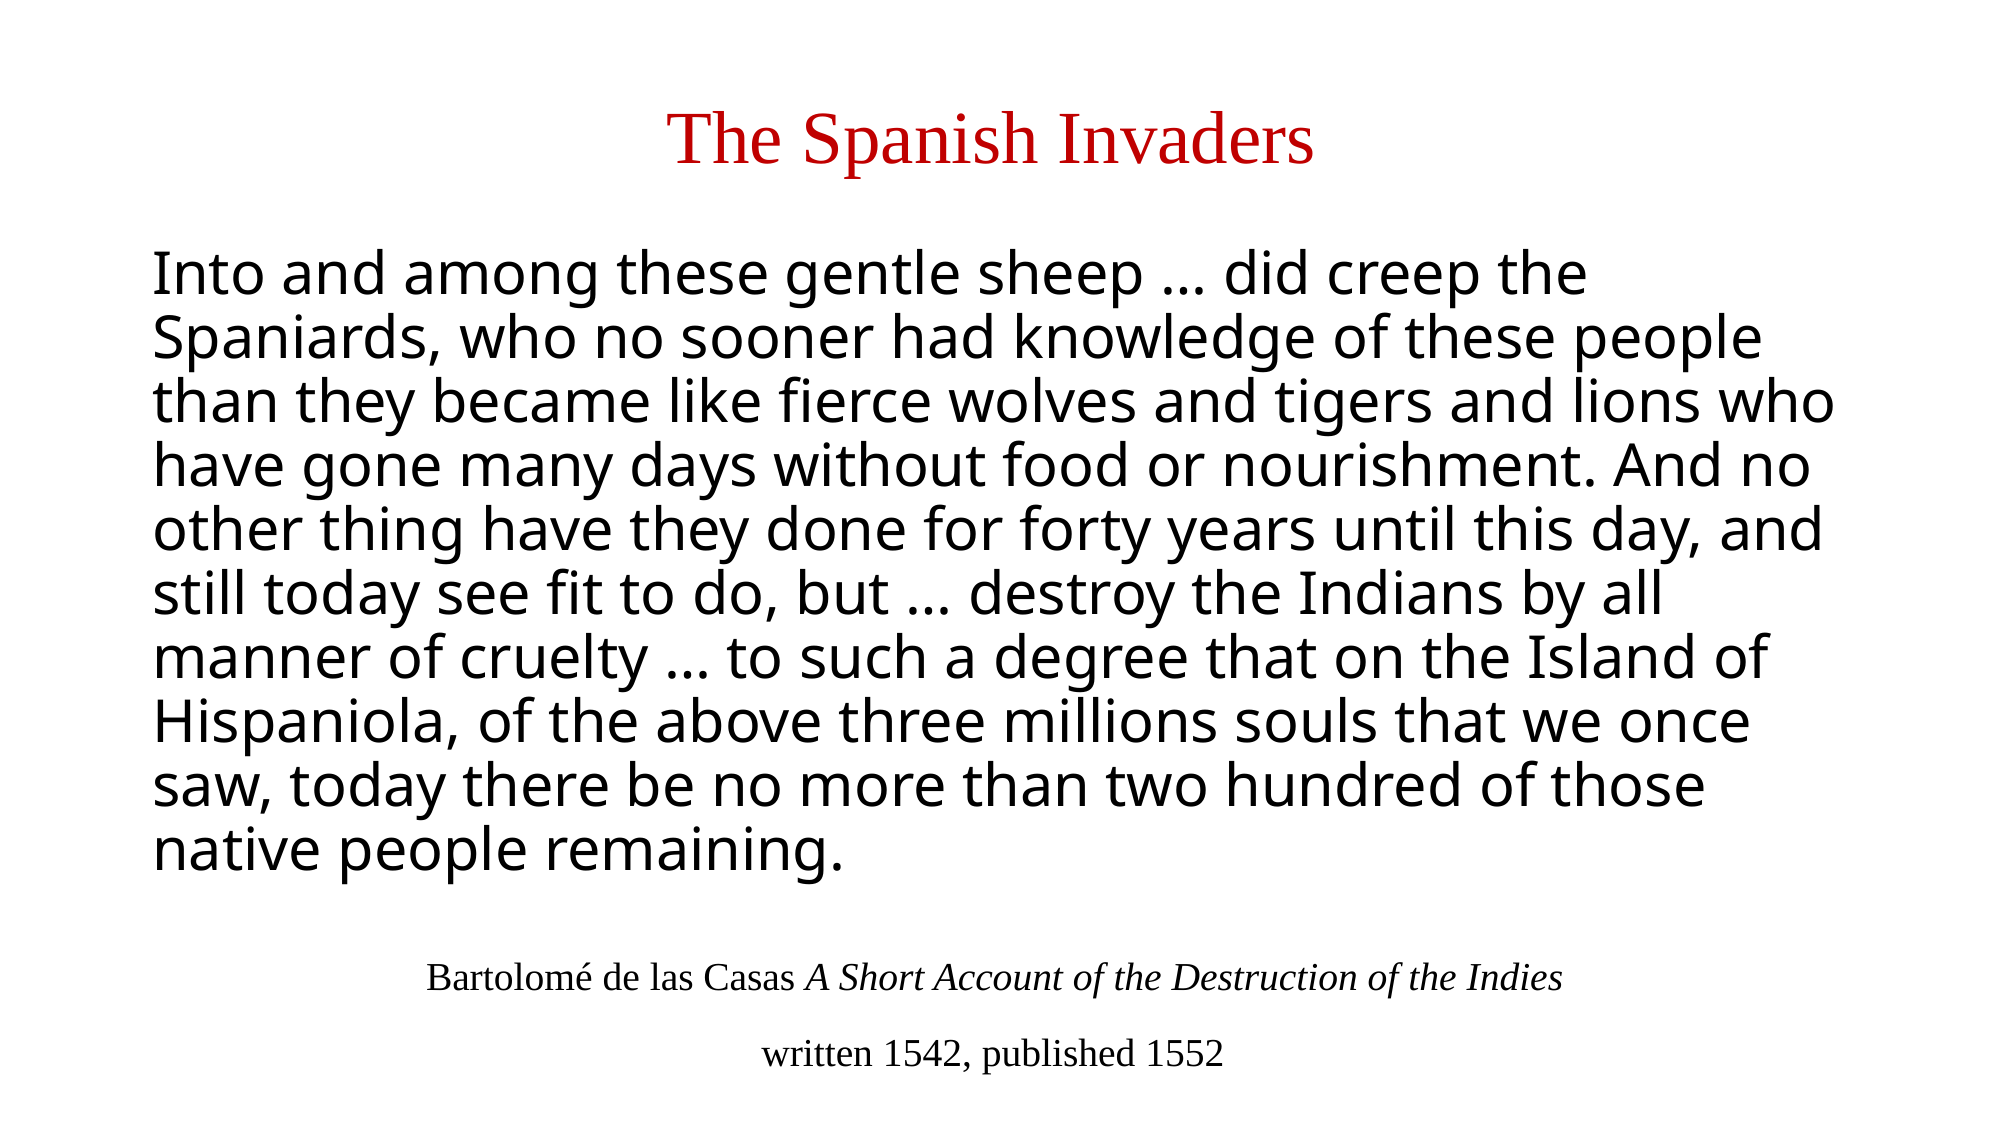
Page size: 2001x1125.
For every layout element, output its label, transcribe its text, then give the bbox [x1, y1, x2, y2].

list Into and among these gentle sheep … did creep the Spaniards, who no sooner had knowledge of these people than they became like fierce wolves and tigers and lions who have gone many days without food or nourishment. And no other thing have they done for forty years until this day, and still today see fit to do, but … destroy the Indians by all manner of cruelty … to such a degree that on the Island of Hispaniola, of the above three millions souls that we once saw, today there be no more than two hundred of those native people remaining. Bartolomé de las Casas A Short Account of the Destruction of the Indies written 1542, published 1552 [137, 235, 1863, 1091]
title The Spanish Invaders [137, 42, 1846, 235]
